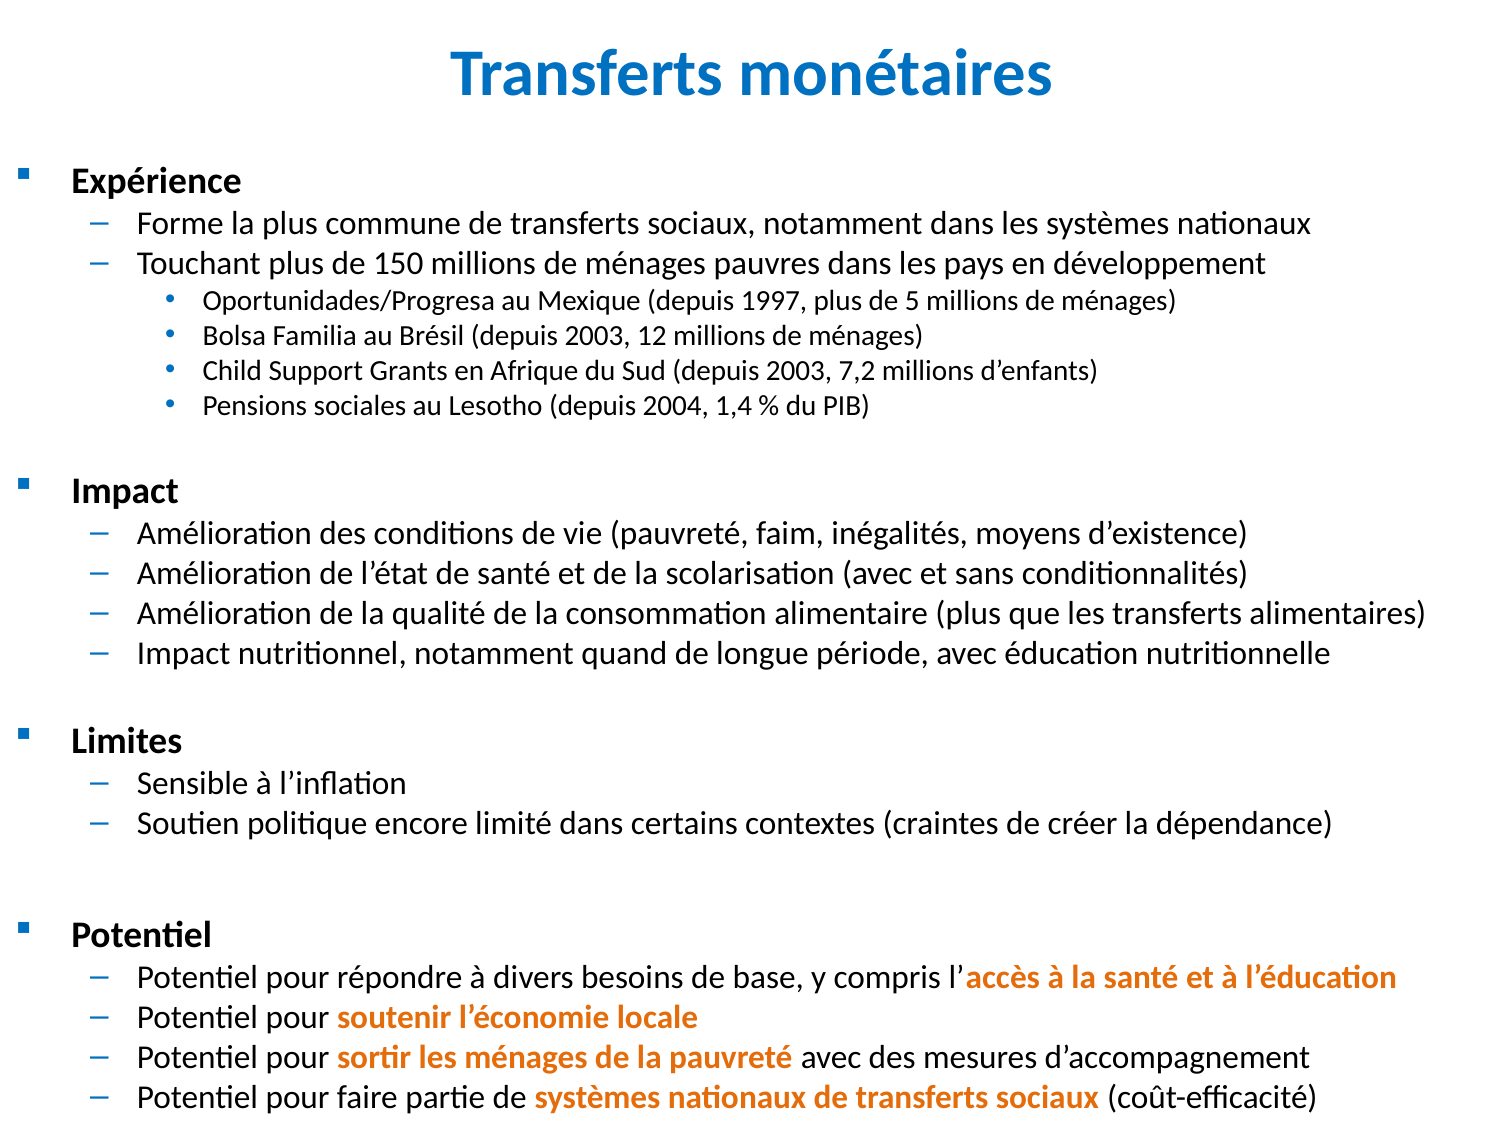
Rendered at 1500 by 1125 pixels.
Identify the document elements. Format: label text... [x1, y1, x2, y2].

title Transferts monétaires [76, 0, 1428, 138]
list Expérience Forme la plus commune de transferts sociaux, notamment dans les systèmes nationaux Touchant plus de 150 millions de ménages pauvres dans les pays en développement Oportunidades/Progresa au Mexique (depuis 1997, plus de 5 millions de ménages) Bolsa Familia au Brésil (depuis 2003, 12 millions de ménages) Child Support Grants en Afrique du Sud (depuis 2003, 7,2 millions d’enfants) Pensions sociales au Lesotho (depuis 2004, 1,4 % du PIB) Impact Amélioration des conditions de vie (pauvreté, faim, inégalités, moyens d’existence) Amélioration de l’état de santé et de la scolarisation (avec et sans conditionnalités) Amélioration de la qualité de la consommation alimentaire (plus que les transferts alimentaires) Impact nutritionnel, notamment quand de longue période, avec éducation nutritionnelle Limites Sensible à l’inflation Soutien politique encore limité dans certains contextes (craintes de créer la dépendance) Potentiel Potentiel pour répondre à divers besoins de base, y compris l’accès à la santé et à l’éducation Potentiel pour soutenir l’économie locale Potentiel pour sortir les ménages de la pauvreté avec des mesures d’accompagnement Potentiel pour faire partie de systèmes nationaux de transferts sociaux (coût-efficacité) [0, 148, 1500, 1125]
